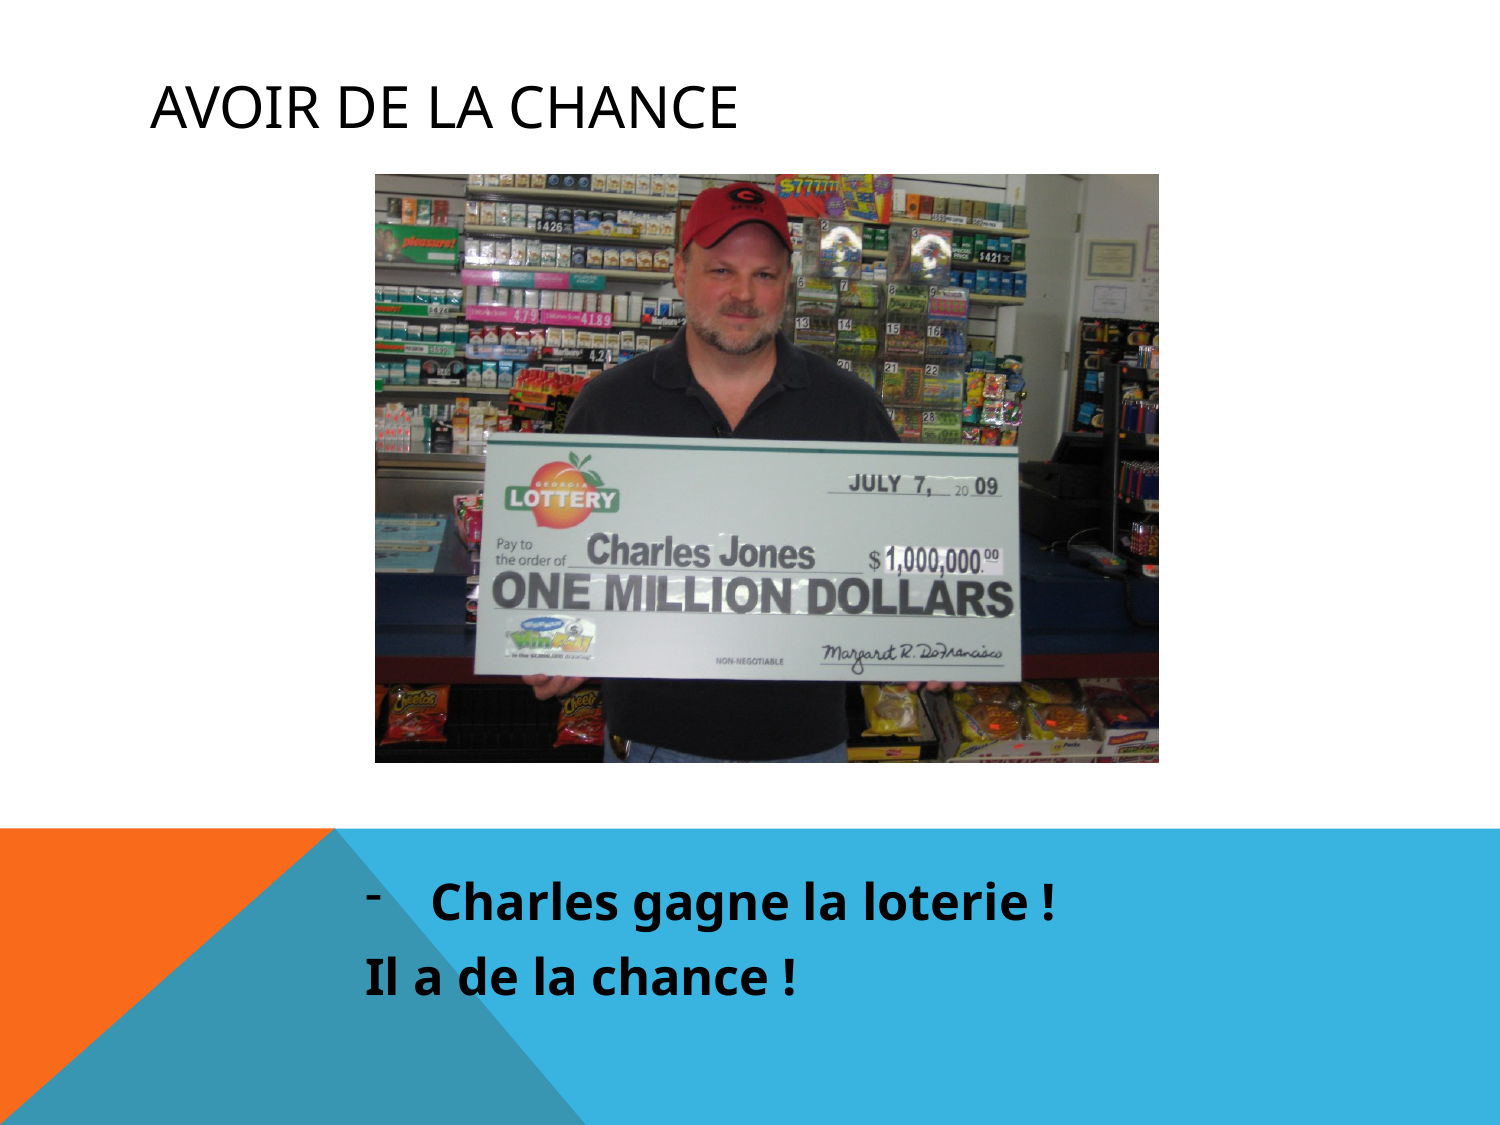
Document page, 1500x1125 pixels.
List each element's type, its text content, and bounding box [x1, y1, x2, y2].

list Charles gagne la loterie ! Il a de la chance ! [350, 862, 1079, 1050]
title Avoir de la chance [135, 60, 1369, 150]
picture [374, 174, 1159, 763]
